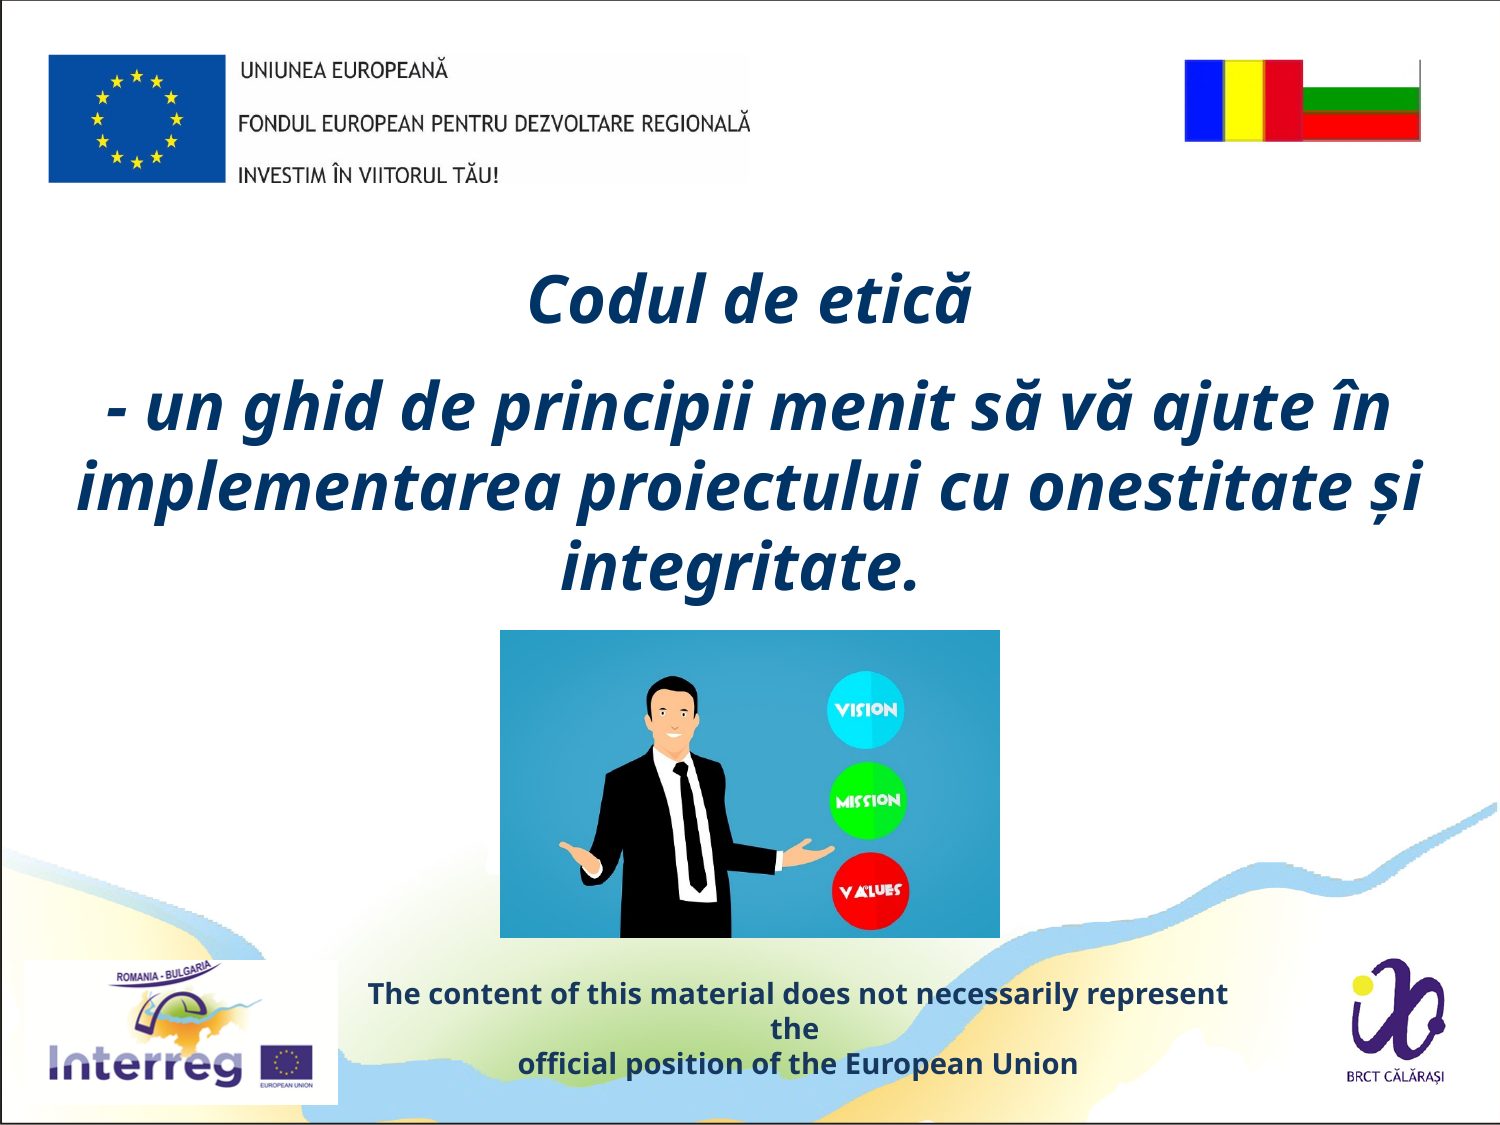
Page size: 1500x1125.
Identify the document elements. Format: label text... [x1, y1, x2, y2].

text_box The content of this material does not necessarily represent the official position of the European Union [349, 968, 1248, 1088]
text_box Codul de etică - un ghid de principii menit să vă ajute în implementarea proiectului cu onestitate și integritate. [24, 249, 1475, 611]
picture [0, 0, 1500, 1125]
